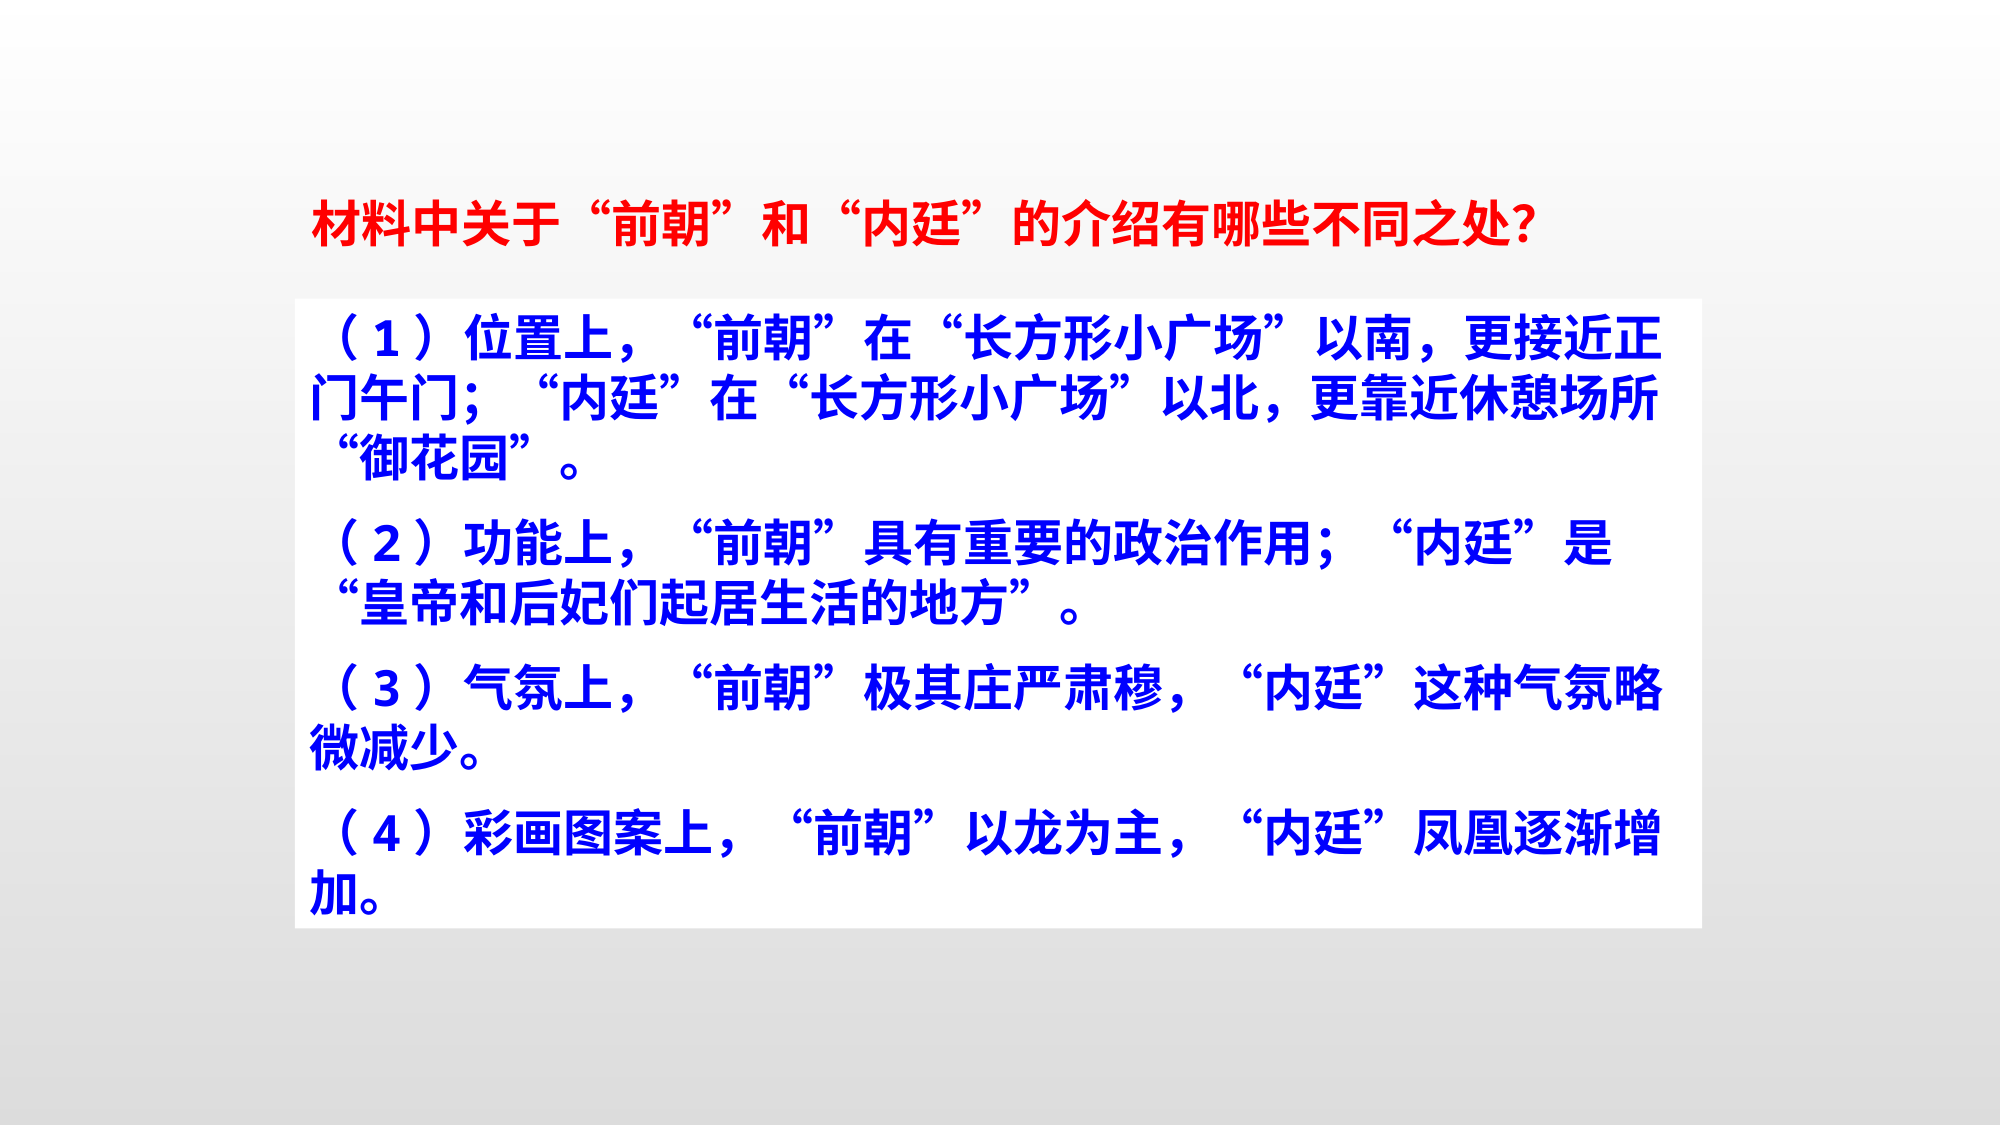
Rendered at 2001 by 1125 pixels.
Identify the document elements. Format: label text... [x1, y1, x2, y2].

text_box （1）位置上，“前朝”在“长方形小广场”以南，更接近正门午门；“内廷”在“长方形小广场”以北，更靠近休憩场所“御花园”。 （2）功能上，“前朝”具有重要的政治作用；“内廷”是“皇帝和后妃们起居生活的地方”。 （3）气氛上，“前朝”极其庄严肃穆，“内廷”这种气氛略微减少。 （4）彩画图案上，“前朝”以龙为主，“内廷”凤凰逐渐增加。 [294, 298, 1703, 929]
text_box 材料中关于“前朝”和“内廷”的介绍有哪些不同之处？ [296, 167, 1701, 260]
